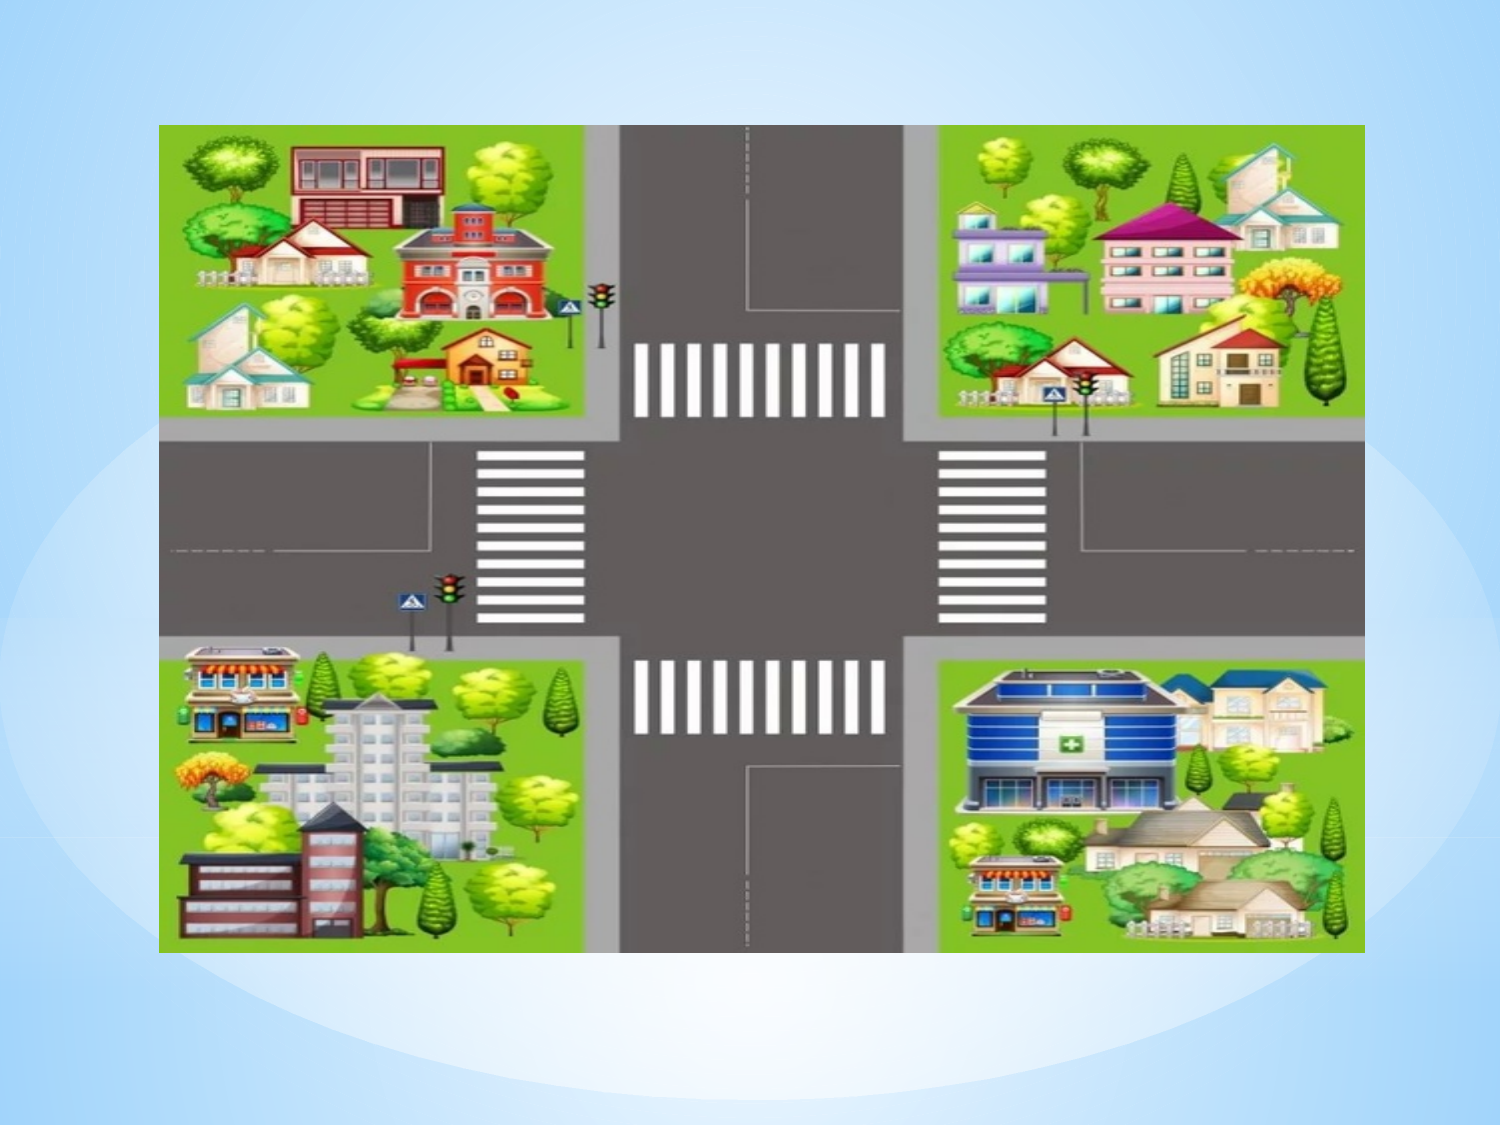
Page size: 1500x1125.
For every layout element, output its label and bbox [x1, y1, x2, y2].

picture [159, 125, 1365, 953]
